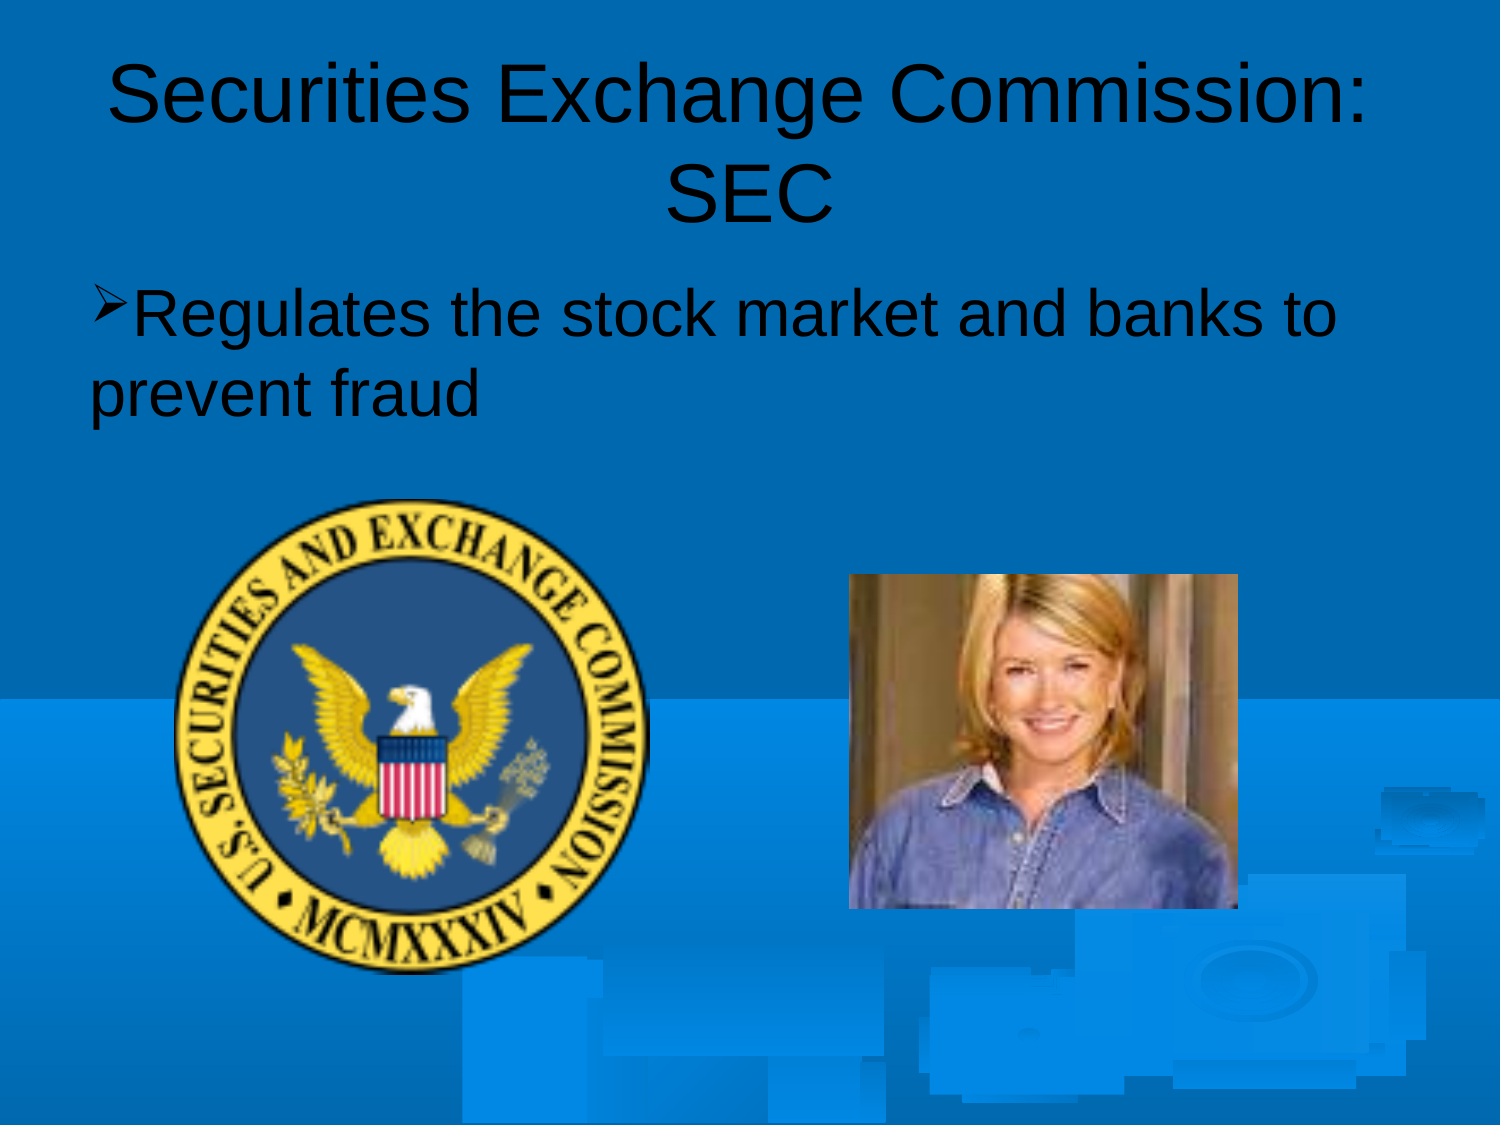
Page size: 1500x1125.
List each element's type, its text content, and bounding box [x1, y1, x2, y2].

text_box Regulates the stock market and banks to prevent fraud [74, 262, 1425, 1005]
picture [849, 574, 1238, 909]
picture [174, 499, 651, 976]
text_box Securities Exchange Commission: SEC [74, 31, 1425, 247]
